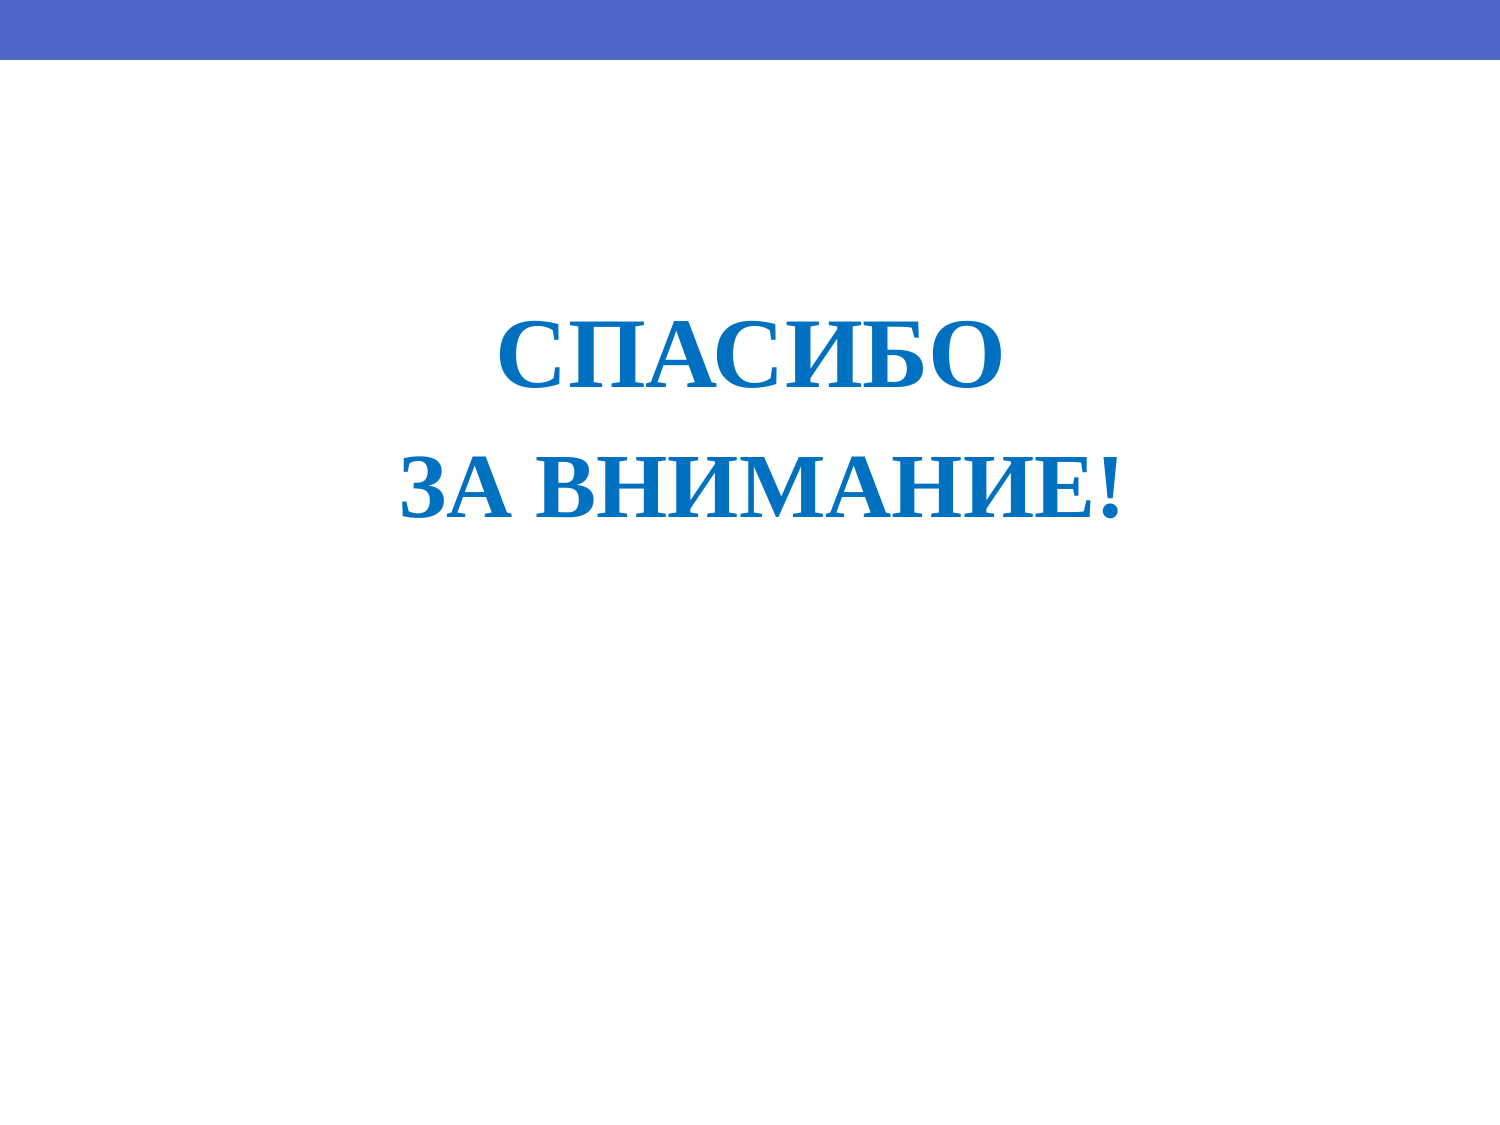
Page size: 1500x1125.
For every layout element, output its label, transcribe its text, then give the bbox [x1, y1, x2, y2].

list СПАСИБО ЗА ВНИМАНИЕ! [75, 149, 1450, 825]
